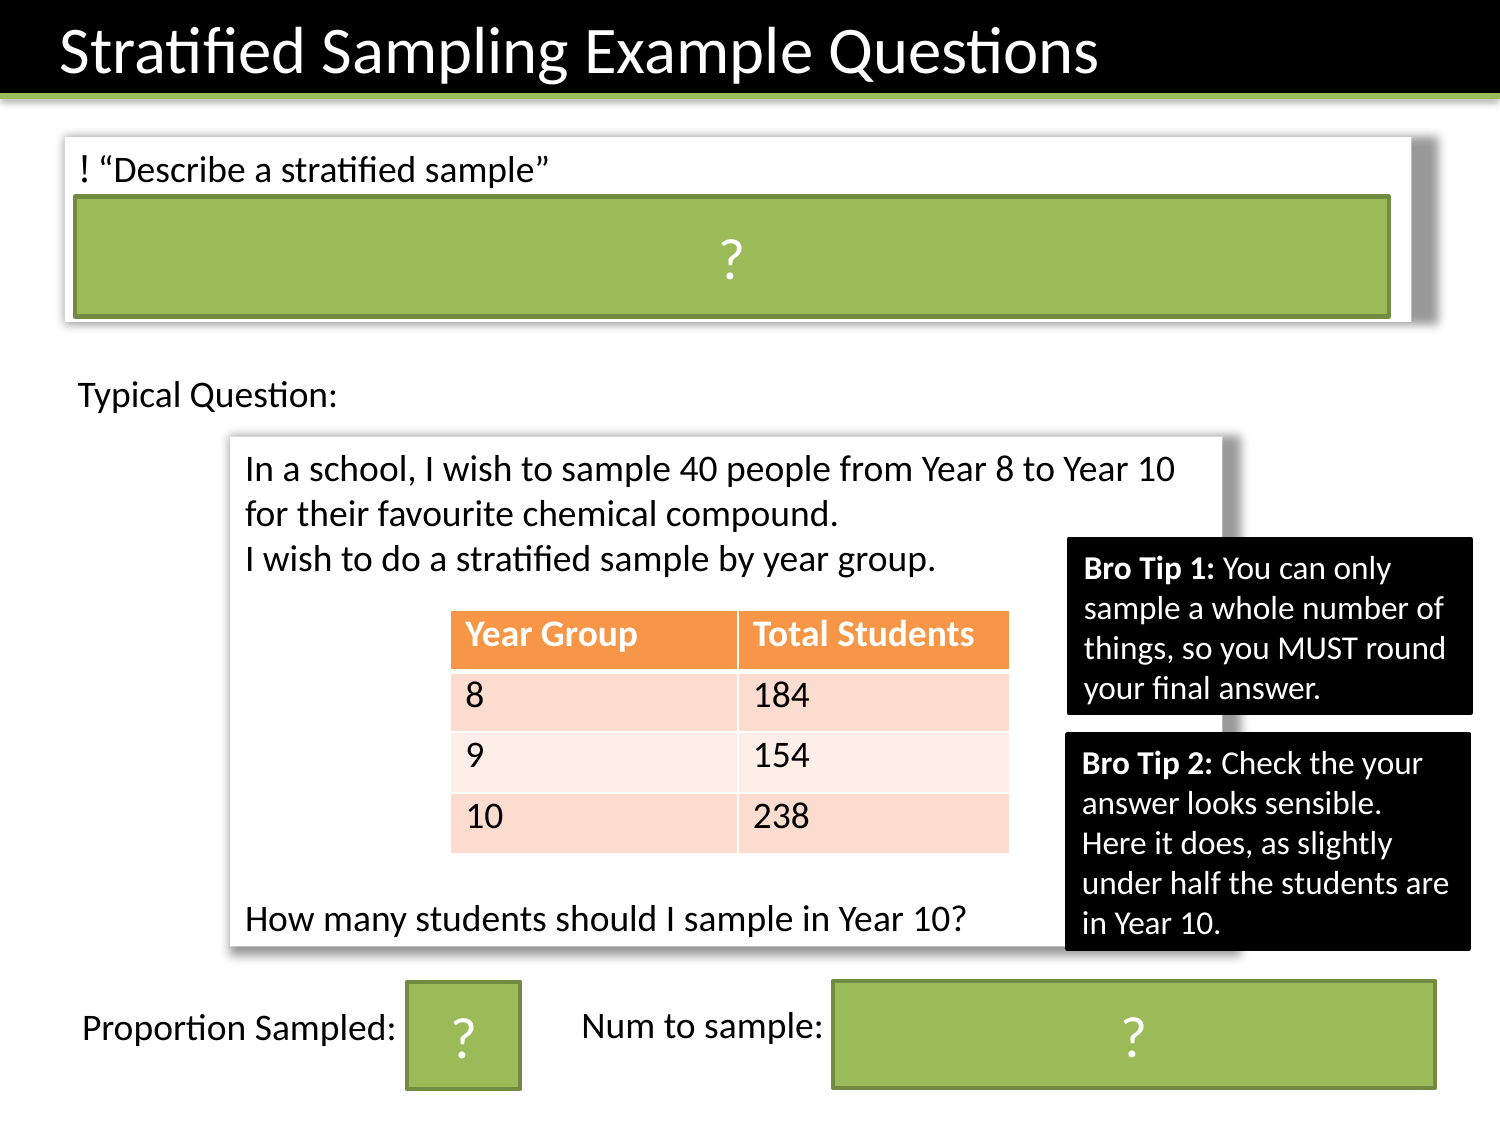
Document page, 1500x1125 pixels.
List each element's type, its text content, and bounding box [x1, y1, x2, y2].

table_cell 9 [451, 733, 737, 792]
text_box ! “Describe a stratified sample” In stratified sampling, the population is divided into groups, and random samples are taken from each stratum. (Stratum means group, and literally means ‘layer’) [63, 135, 1414, 324]
text_box ? [73, 194, 1391, 319]
table_header Total Students [739, 611, 1009, 669]
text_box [0, 0, 1500, 99]
table_cell 184 [739, 674, 1009, 731]
text_box Bro Tip 1: You can only sample a whole number of things, so you MUST round your final answer. [1067, 537, 1473, 715]
text_box ? [831, 979, 1437, 1090]
table_cell 10 [451, 794, 737, 853]
table_cell 154 [739, 733, 1009, 792]
table_cell 8 [451, 674, 737, 731]
text_box ? [405, 980, 522, 1091]
table_header Year Group [451, 611, 737, 669]
text_box Bro Tip 2: Check the your answer looks sensible. Here it does, as slightly under half the students are in Year 10. [1065, 732, 1471, 951]
text_box Typical Question: [63, 362, 453, 423]
text_box In a school, I wish to sample 40 people from Year 8 to Year 10 for their favourite chemical compound. I wish to do a stratified sample by year group. How many students should I sample in Year 10? [230, 436, 1223, 947]
table_cell 238 [739, 794, 1009, 853]
